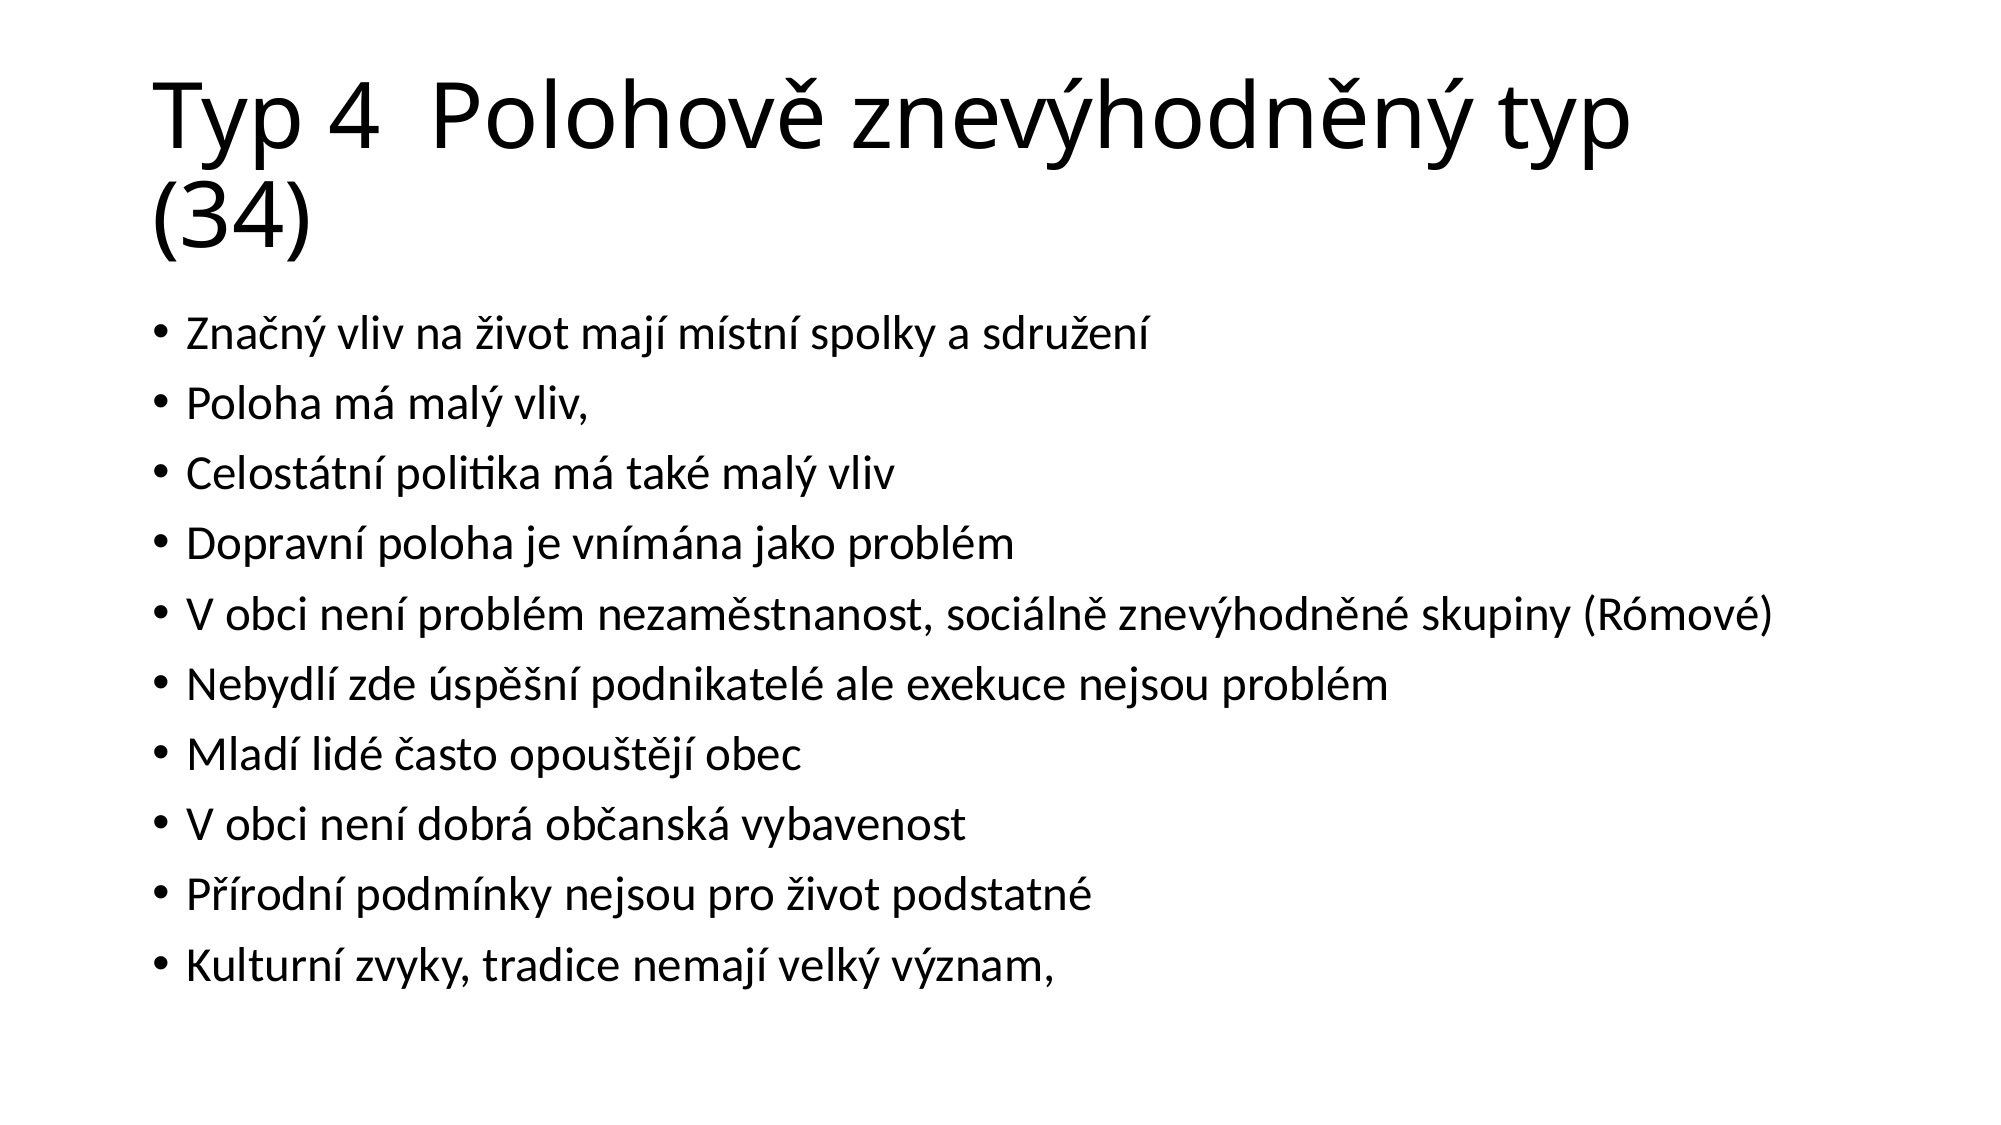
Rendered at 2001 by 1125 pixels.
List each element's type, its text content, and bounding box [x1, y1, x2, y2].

title Typ 4 Polohově znevýhodněný typ (34) [137, 59, 1863, 278]
list Značný vliv na život mají místní spolky a sdružení Poloha má malý vliv, Celostátní politika má také malý vliv Dopravní poloha je vnímána jako problém V obci není problém nezaměstnanost, sociálně znevýhodněné skupiny (Rómové) Nebydlí zde úspěšní podnikatelé ale exekuce nejsou problém Mladí lidé často opouštějí obec V obci není dobrá občanská vybavenost Přírodní podmínky nejsou pro život podstatné Kulturní zvyky, tradice nemají velký význam, [137, 299, 1863, 1014]
